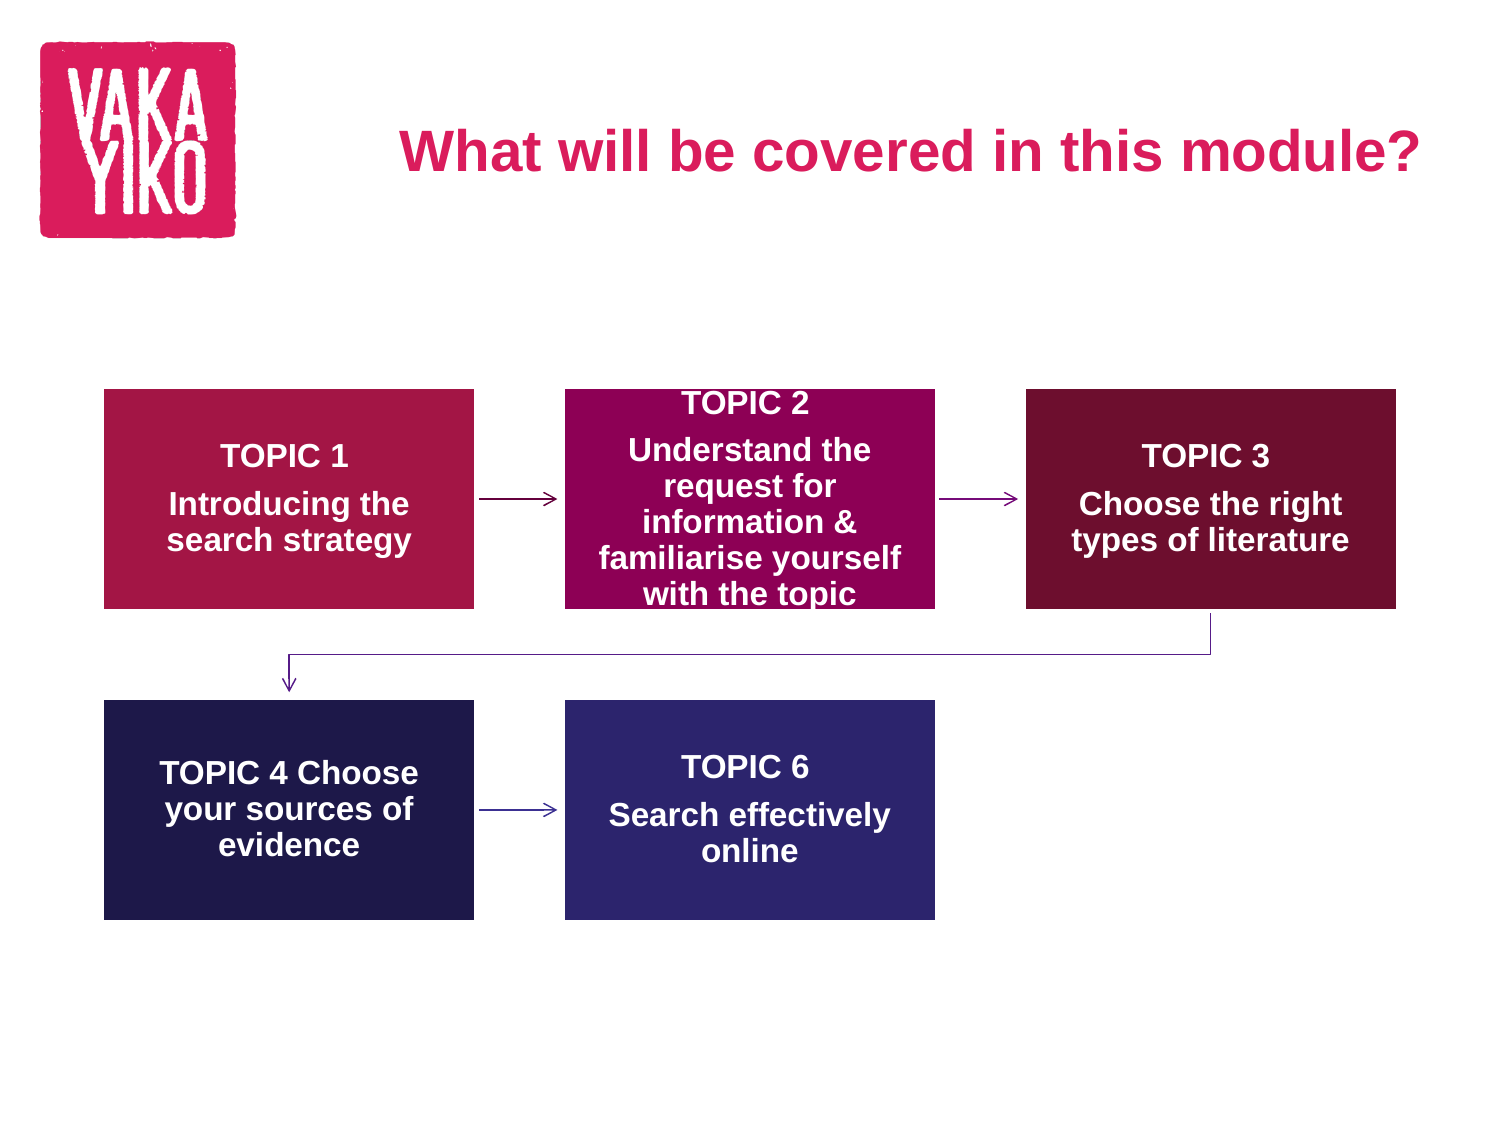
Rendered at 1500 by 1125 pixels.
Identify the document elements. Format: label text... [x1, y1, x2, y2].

picture [21, 23, 254, 256]
title What will be covered in this module? [265, 113, 1424, 209]
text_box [100, 266, 1400, 1042]
